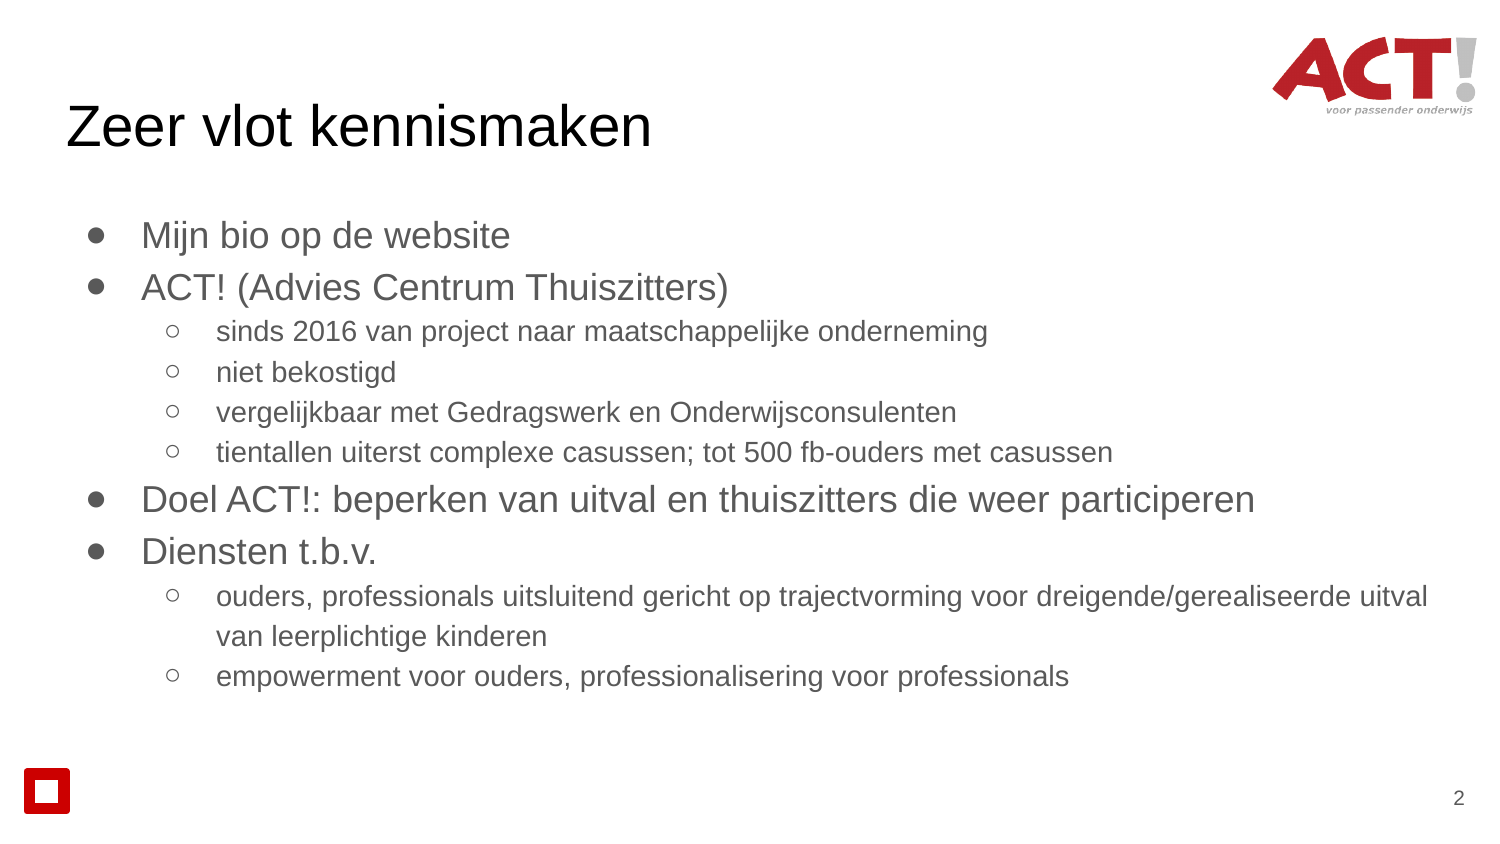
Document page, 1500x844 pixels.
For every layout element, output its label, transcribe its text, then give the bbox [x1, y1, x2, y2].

slide_number 2 [1389, 764, 1480, 830]
list Mijn bio op de website ACT! (Advies Centrum Thuiszitters) sinds 2016 van project naar maatschappelijke onderneming niet bekostigd vergelijkbaar met Gedragswerk en Onderwijsconsulenten tientallen uiterst complexe casussen; tot 500 fb-ouders met casussen Doel ACT!: beperken van uitval en thuiszitters die weer participeren Diensten t.b.v. ouders, professionals uitsluitend gericht op trajectvorming voor dreigende/gerealiseerde uitval van leerplichtige kinderen empowerment voor ouders, professionalisering voor professionals [51, 189, 1449, 750]
picture [1268, 21, 1480, 116]
title Zeer vlot kennismaken [51, 72, 1449, 167]
